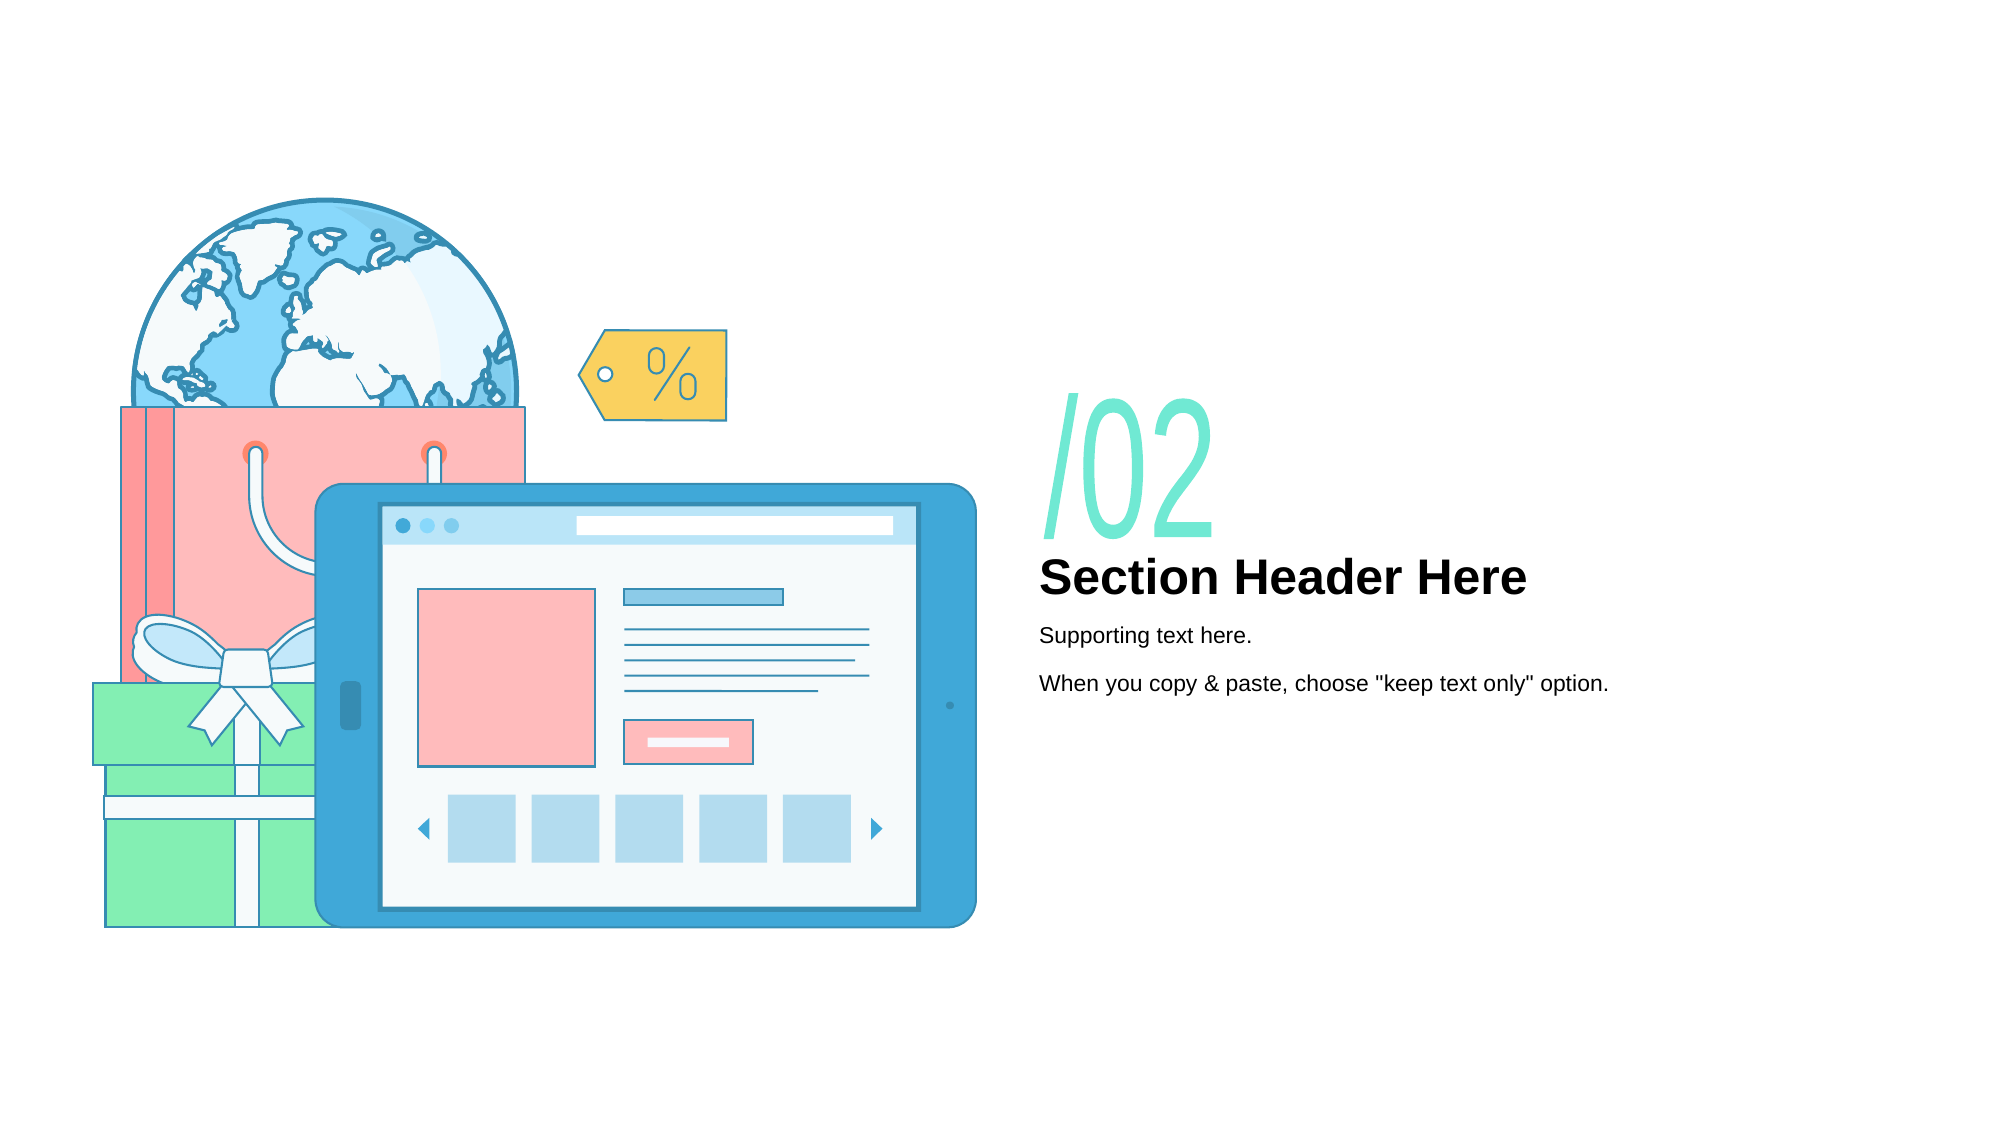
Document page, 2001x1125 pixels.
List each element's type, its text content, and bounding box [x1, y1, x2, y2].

title Section Header Here [1024, 465, 1890, 612]
list Supporting text here. When you copy & paste, choose "keep text only" option. [1024, 612, 1891, 780]
